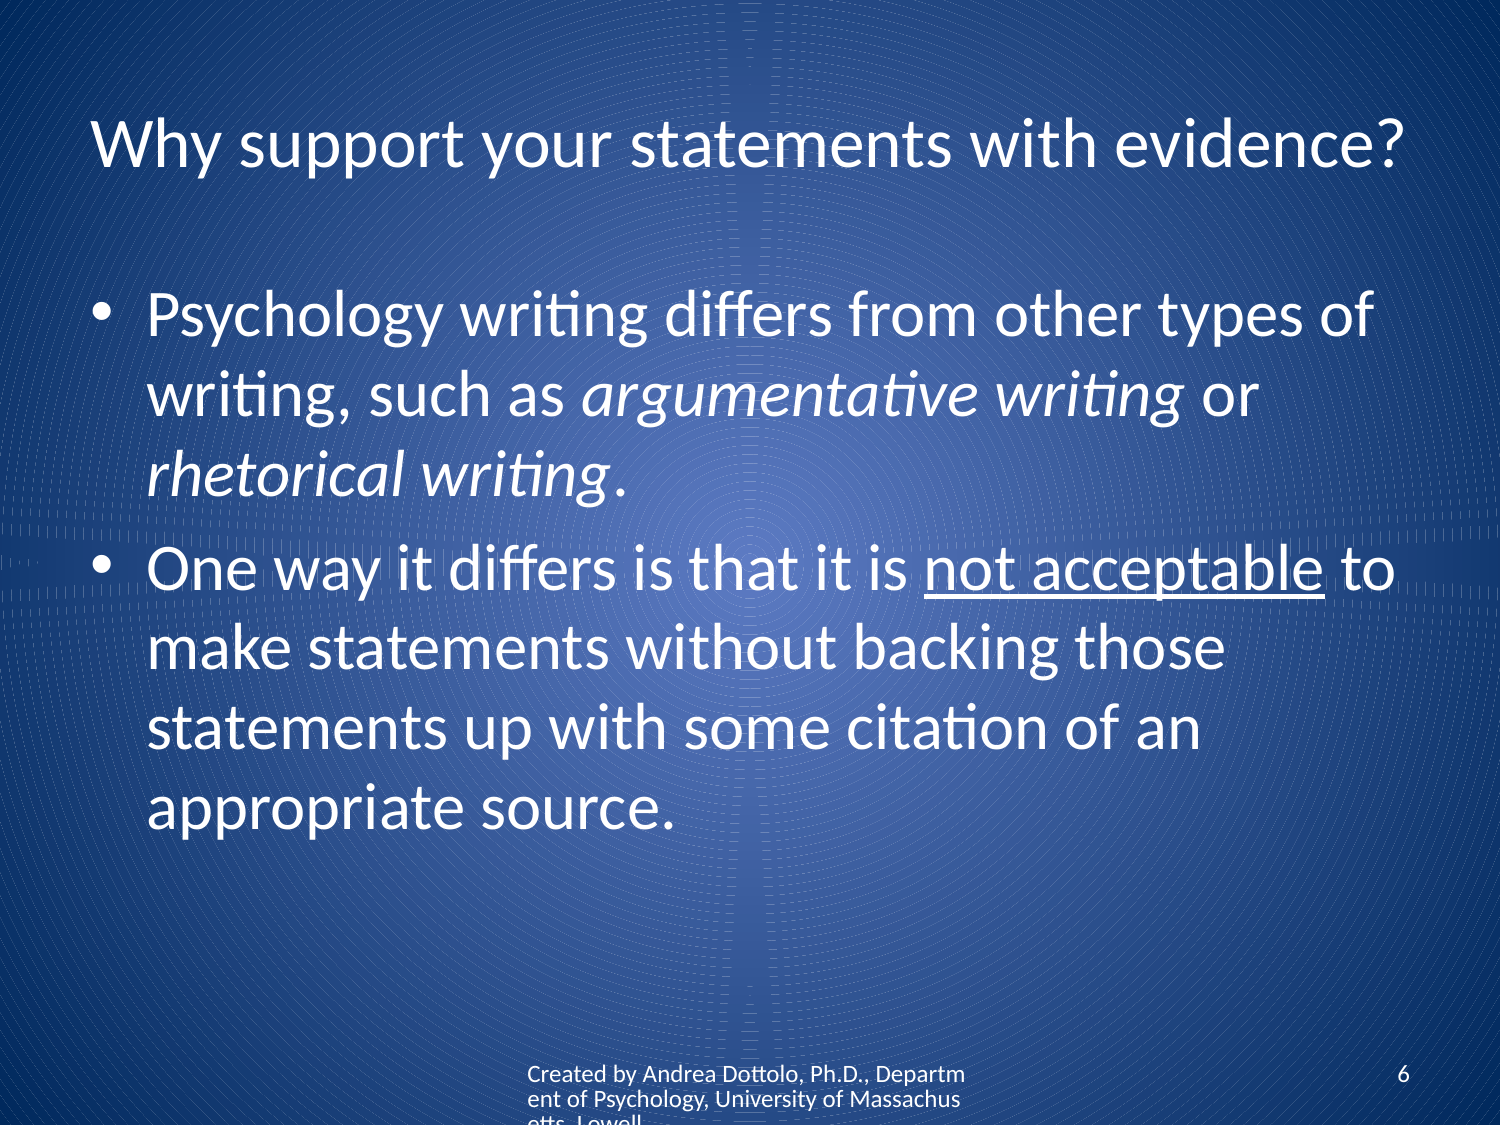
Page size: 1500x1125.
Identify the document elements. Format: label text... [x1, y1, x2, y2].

list Psychology writing differs from other types of writing, such as argumentative writing or rhetorical writing. One way it differs is that it is not acceptable to make statements without backing those statements up with some citation of an appropriate source. [75, 262, 1425, 1005]
footer Created by Andrea Dottolo, Ph.D., Department of Psychology, University of Massachusetts, Lowell [512, 1042, 988, 1103]
title Why support your statements with evidence? [75, 45, 1425, 233]
slide_number 6 [1074, 1042, 1425, 1103]
